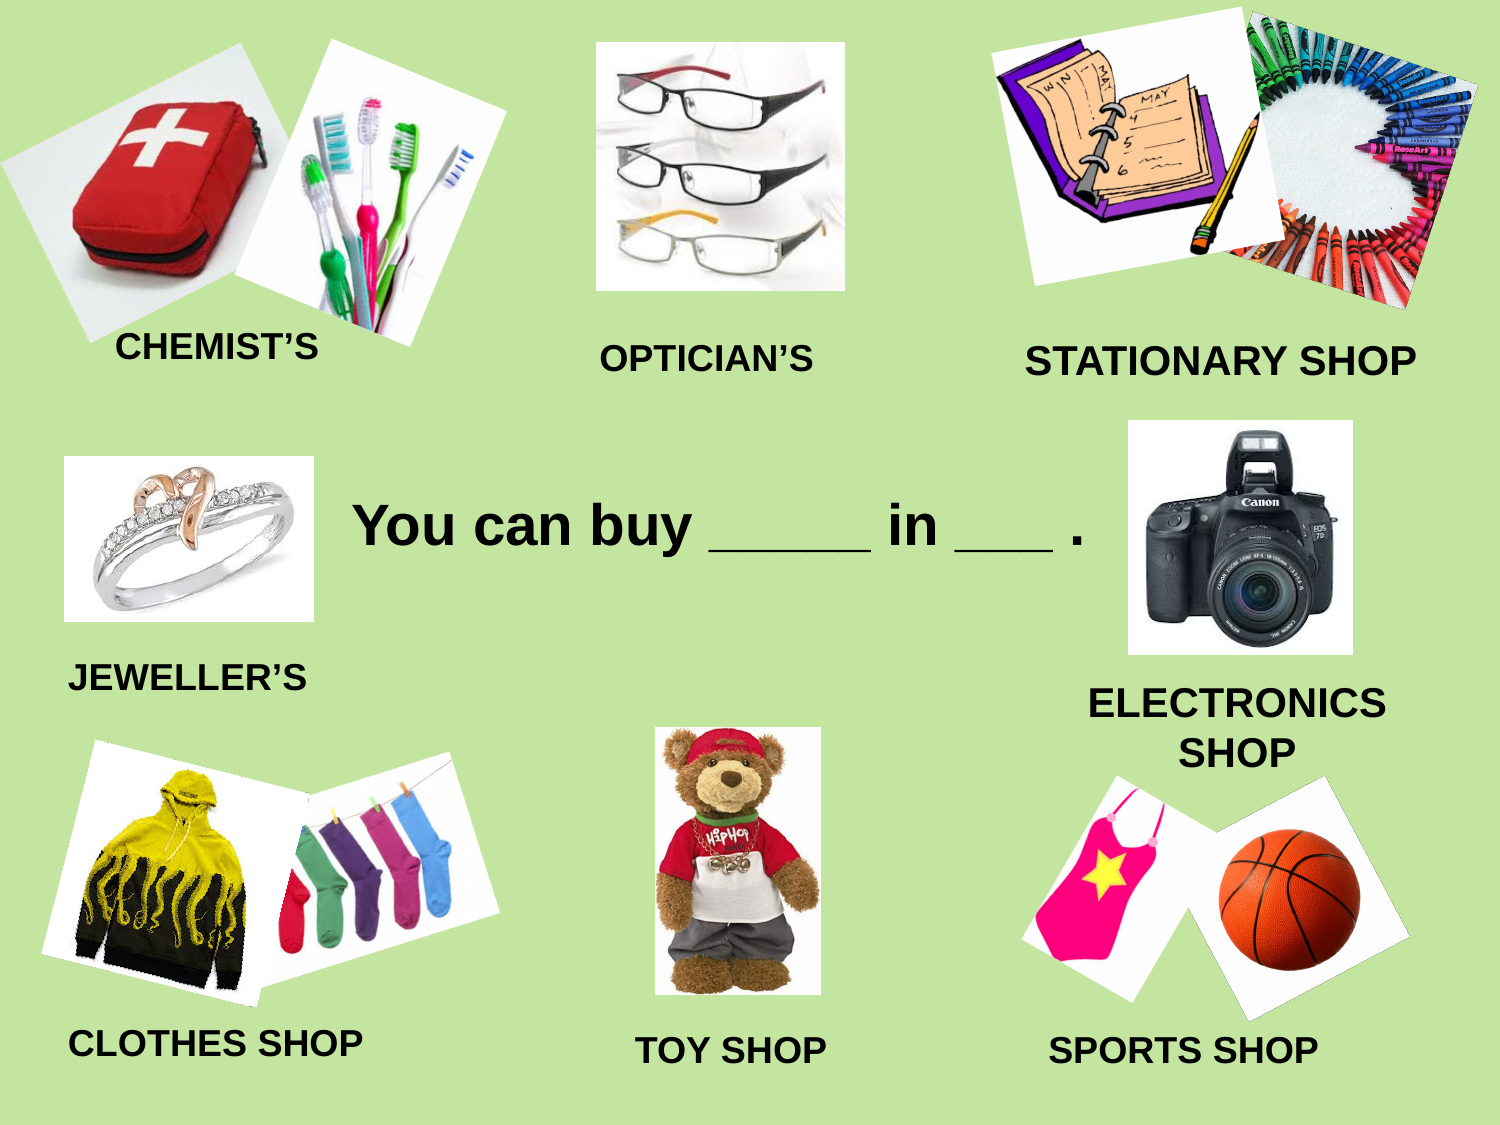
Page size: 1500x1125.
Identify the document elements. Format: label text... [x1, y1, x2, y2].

picture [596, 42, 845, 291]
picture [1, 39, 506, 346]
text_box OPTICIAN’S [584, 326, 916, 431]
picture [1022, 776, 1410, 1018]
text_box SPORTS SHOP [1033, 1018, 1447, 1124]
picture [992, 7, 1478, 310]
text_box CLOTHES SHOP [53, 1011, 597, 1072]
text_box TOY SHOP [620, 1018, 1022, 1124]
list You can buy _____ in ___ . [336, 479, 1117, 610]
picture [655, 727, 822, 995]
picture [41, 739, 499, 1007]
picture [64, 455, 314, 622]
picture [1127, 420, 1353, 655]
text_box CHEMIST’S [100, 314, 514, 420]
text_box STATIONARY SHOP [1009, 326, 1500, 392]
text_box ELECTRONICS SHOP [1068, 668, 1406, 829]
text_box JEWELLER’S [53, 645, 443, 705]
